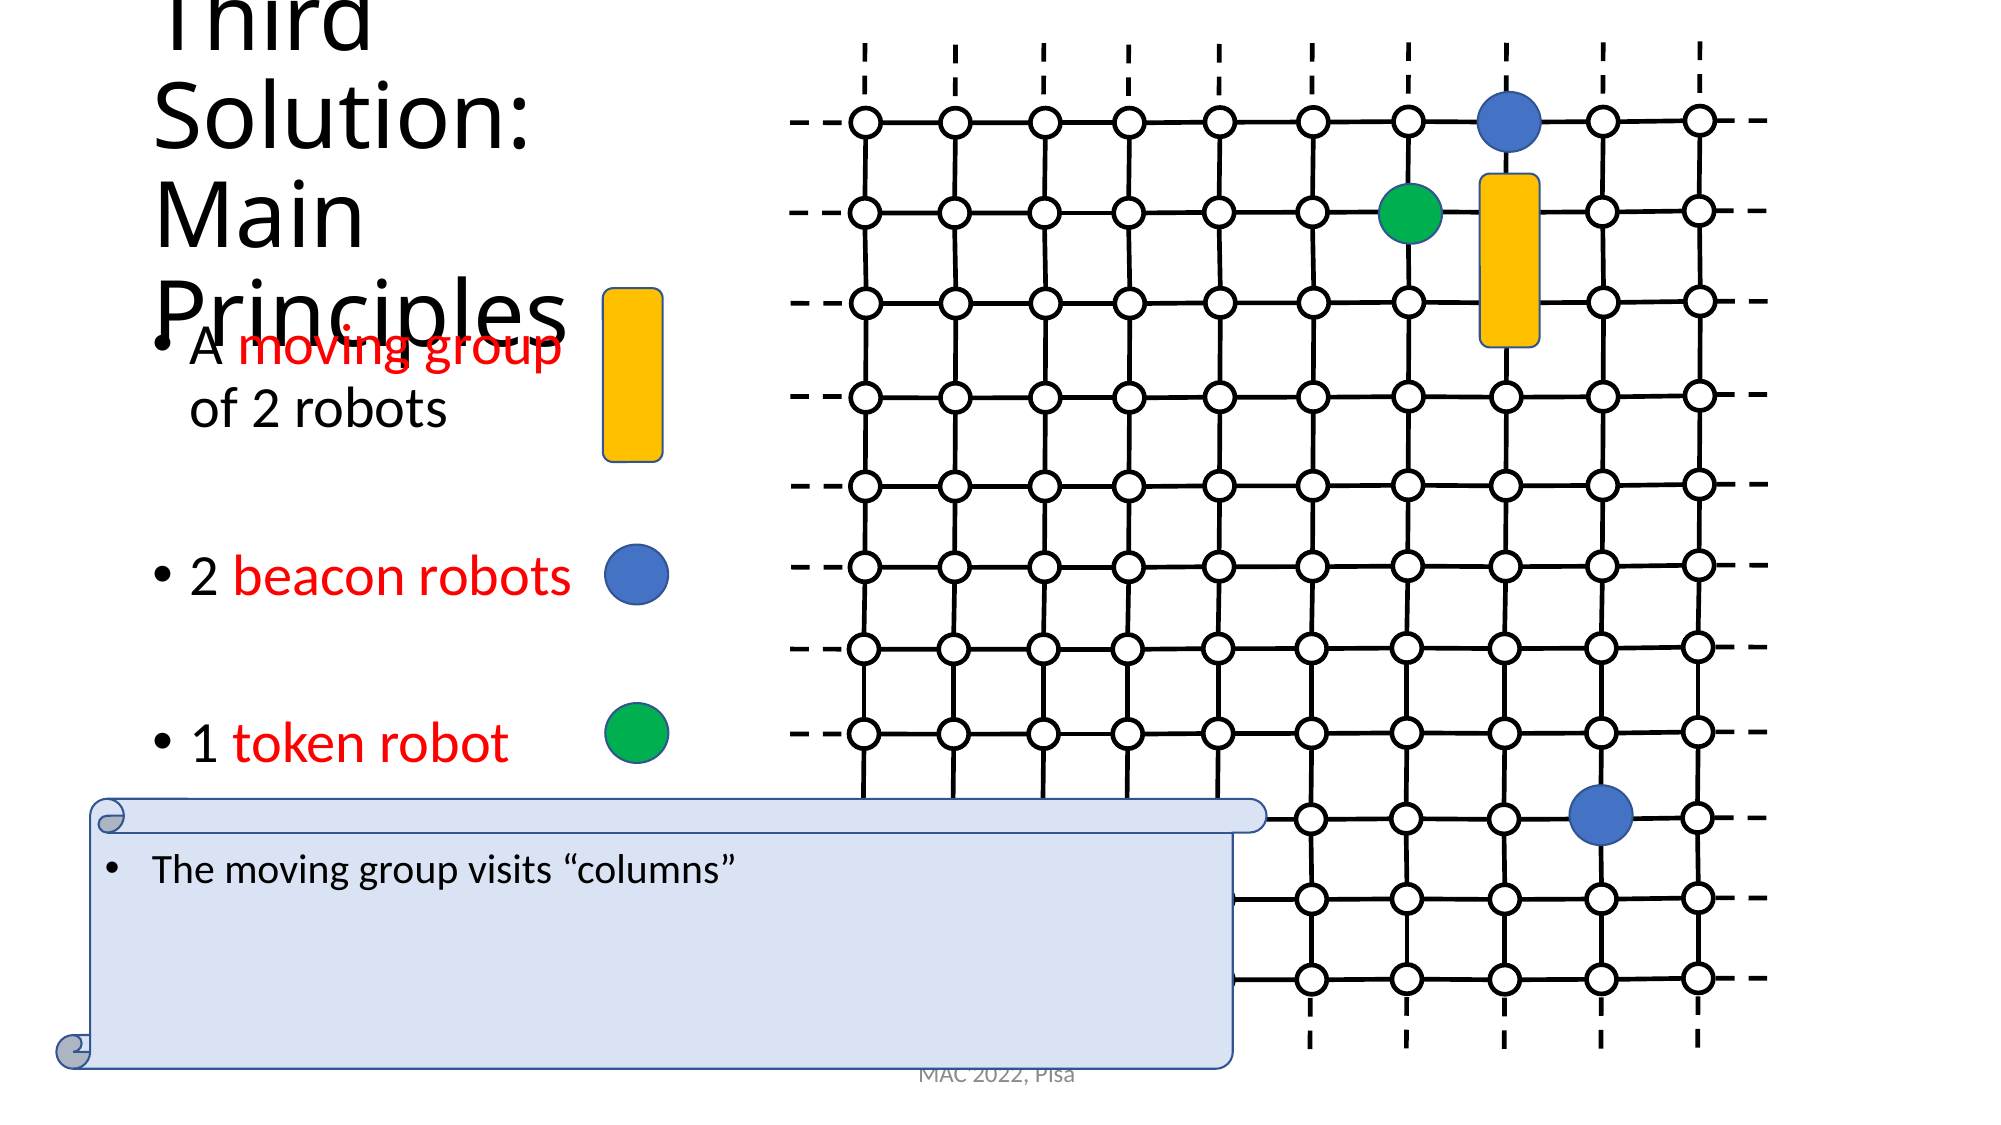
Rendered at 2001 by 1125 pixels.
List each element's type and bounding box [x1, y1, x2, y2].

footer [662, 1042, 1338, 1103]
text_box [604, 543, 670, 606]
title [137, 59, 783, 278]
text_box [601, 287, 664, 464]
text_box [604, 702, 670, 764]
list [137, 216, 636, 797]
text_box [55, 41, 1777, 1070]
